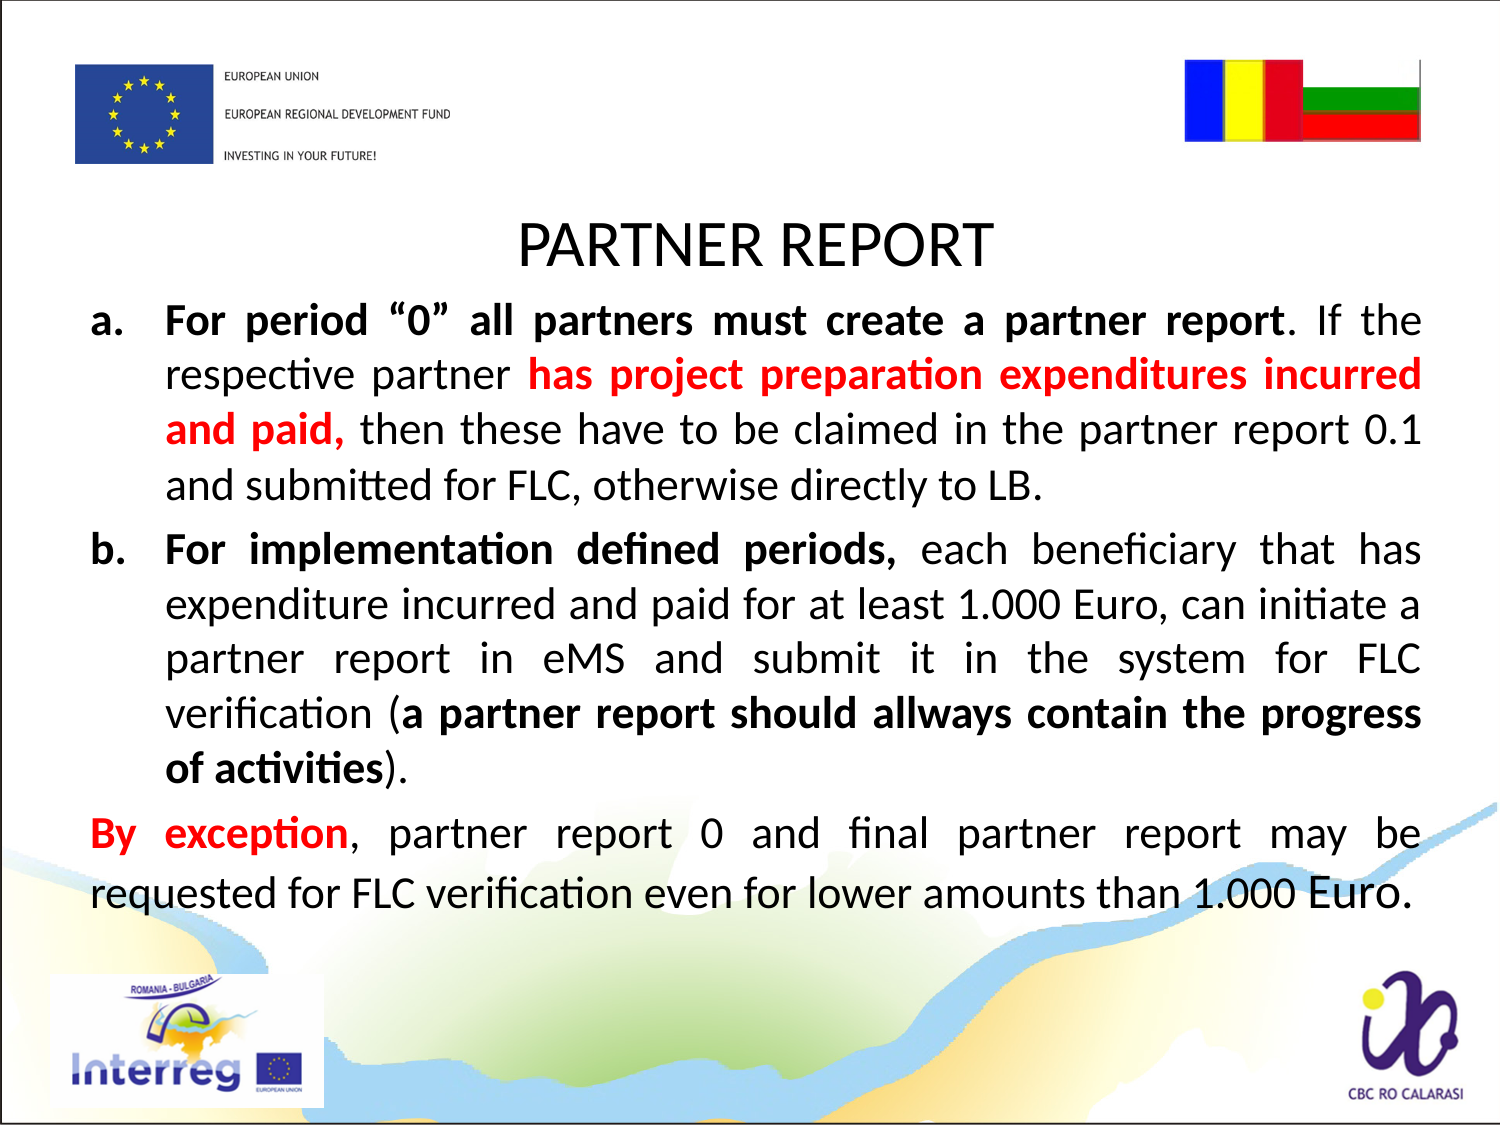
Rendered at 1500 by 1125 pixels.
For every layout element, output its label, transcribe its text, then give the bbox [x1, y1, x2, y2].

text_box [24, 24, 263, 188]
list PARTNER REPORT For period “0” all partners must create a partner report. If the respective partner has project preparation expenditures incurred and paid, then these have to be claimed in the partner report 0.1 and submitted for FLC, otherwise directly to LB. For implementation defined periods, each beneficiary that has expenditure incurred and paid for at least 1.000 Euro, can initiate a partner report in eMS and submit it in the system for FLC verification (a partner report should allways contain the progress of activities). By exception, partner report 0 and final partner report may be requested for FLC verification even for lower amounts than 1.000 Euro. [74, 192, 1438, 965]
picture [0, 1, 1500, 1125]
